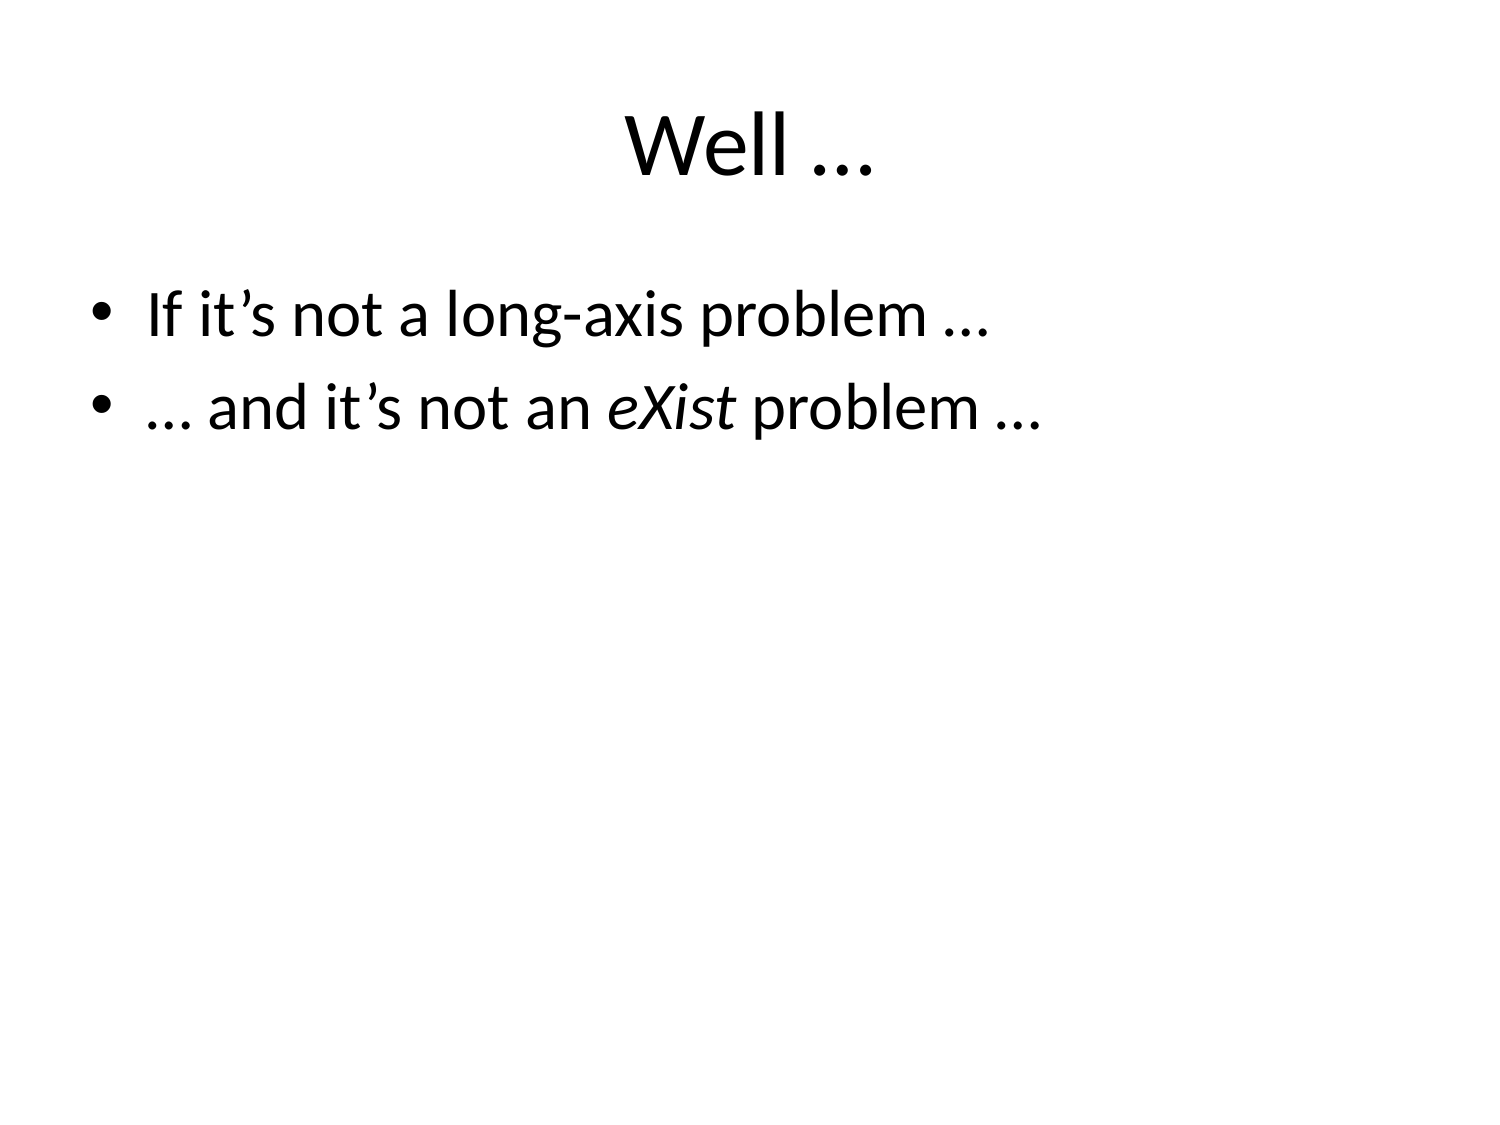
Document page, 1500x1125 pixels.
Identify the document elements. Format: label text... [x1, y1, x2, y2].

title Well … [75, 45, 1425, 233]
list If it’s not a long-axis problem … … and it’s not an eXist problem … [75, 262, 1425, 1005]
